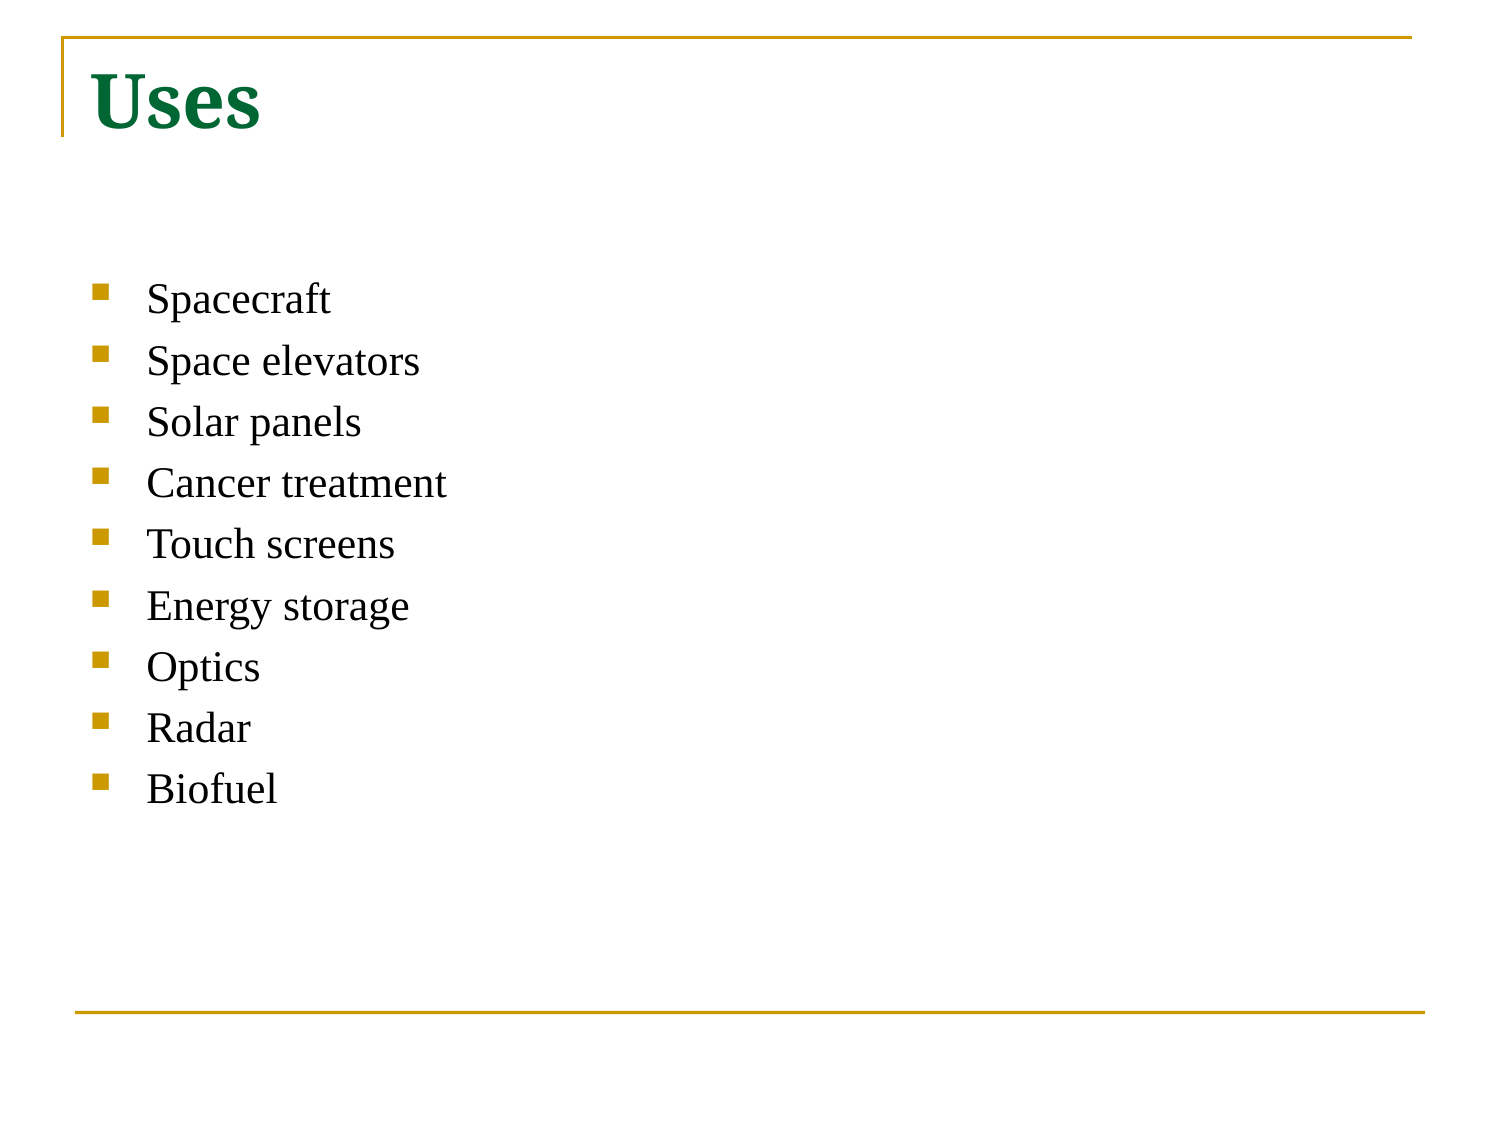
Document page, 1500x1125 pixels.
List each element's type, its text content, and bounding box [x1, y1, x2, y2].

list Spacecraft Space elevators Solar panels Cancer treatment Touch screens Energy storage Optics Radar Biofuel [74, 262, 1426, 1006]
title Uses [74, 45, 1426, 233]
